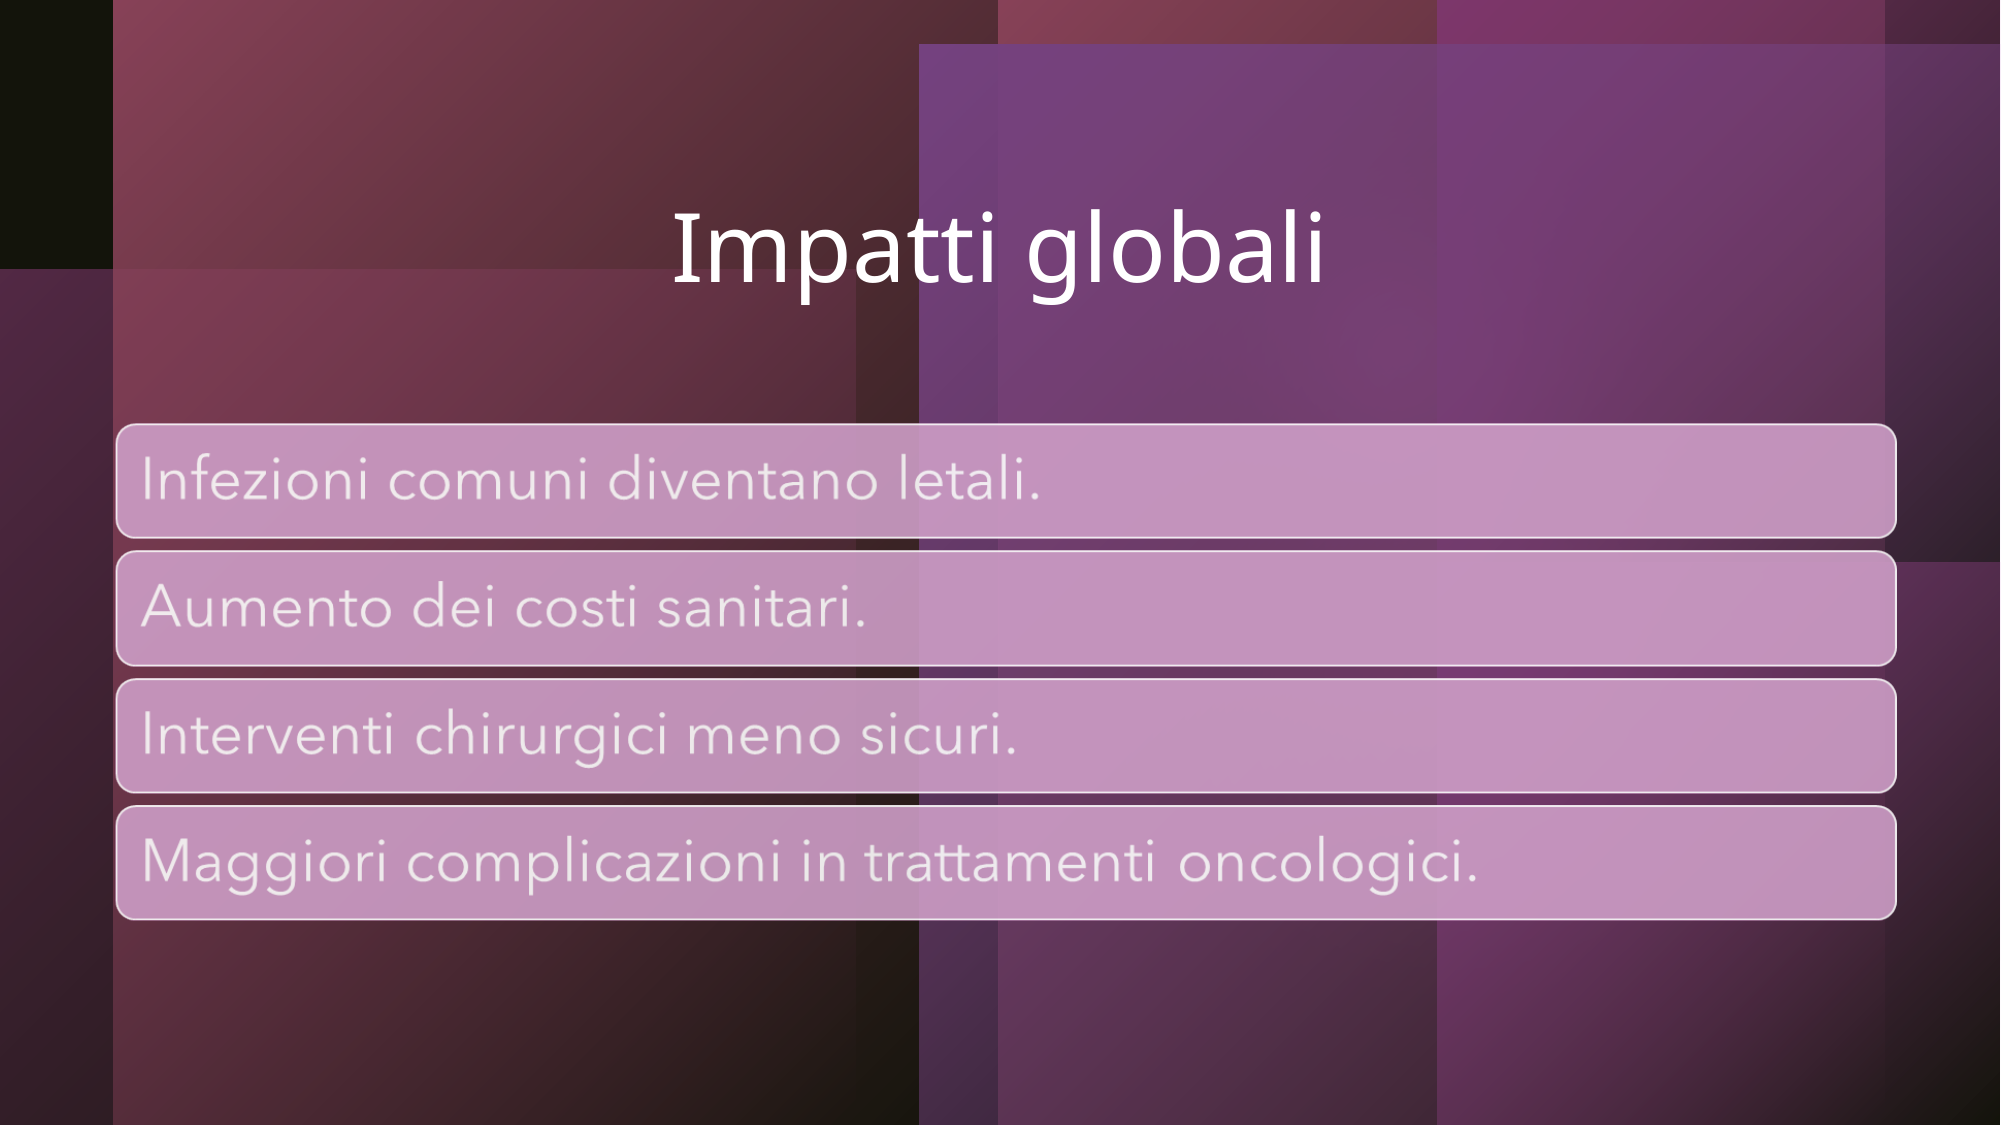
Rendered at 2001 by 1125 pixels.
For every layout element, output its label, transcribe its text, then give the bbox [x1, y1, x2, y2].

picture [103, 416, 1897, 934]
text_box Impatti globali [79, 144, 1921, 312]
